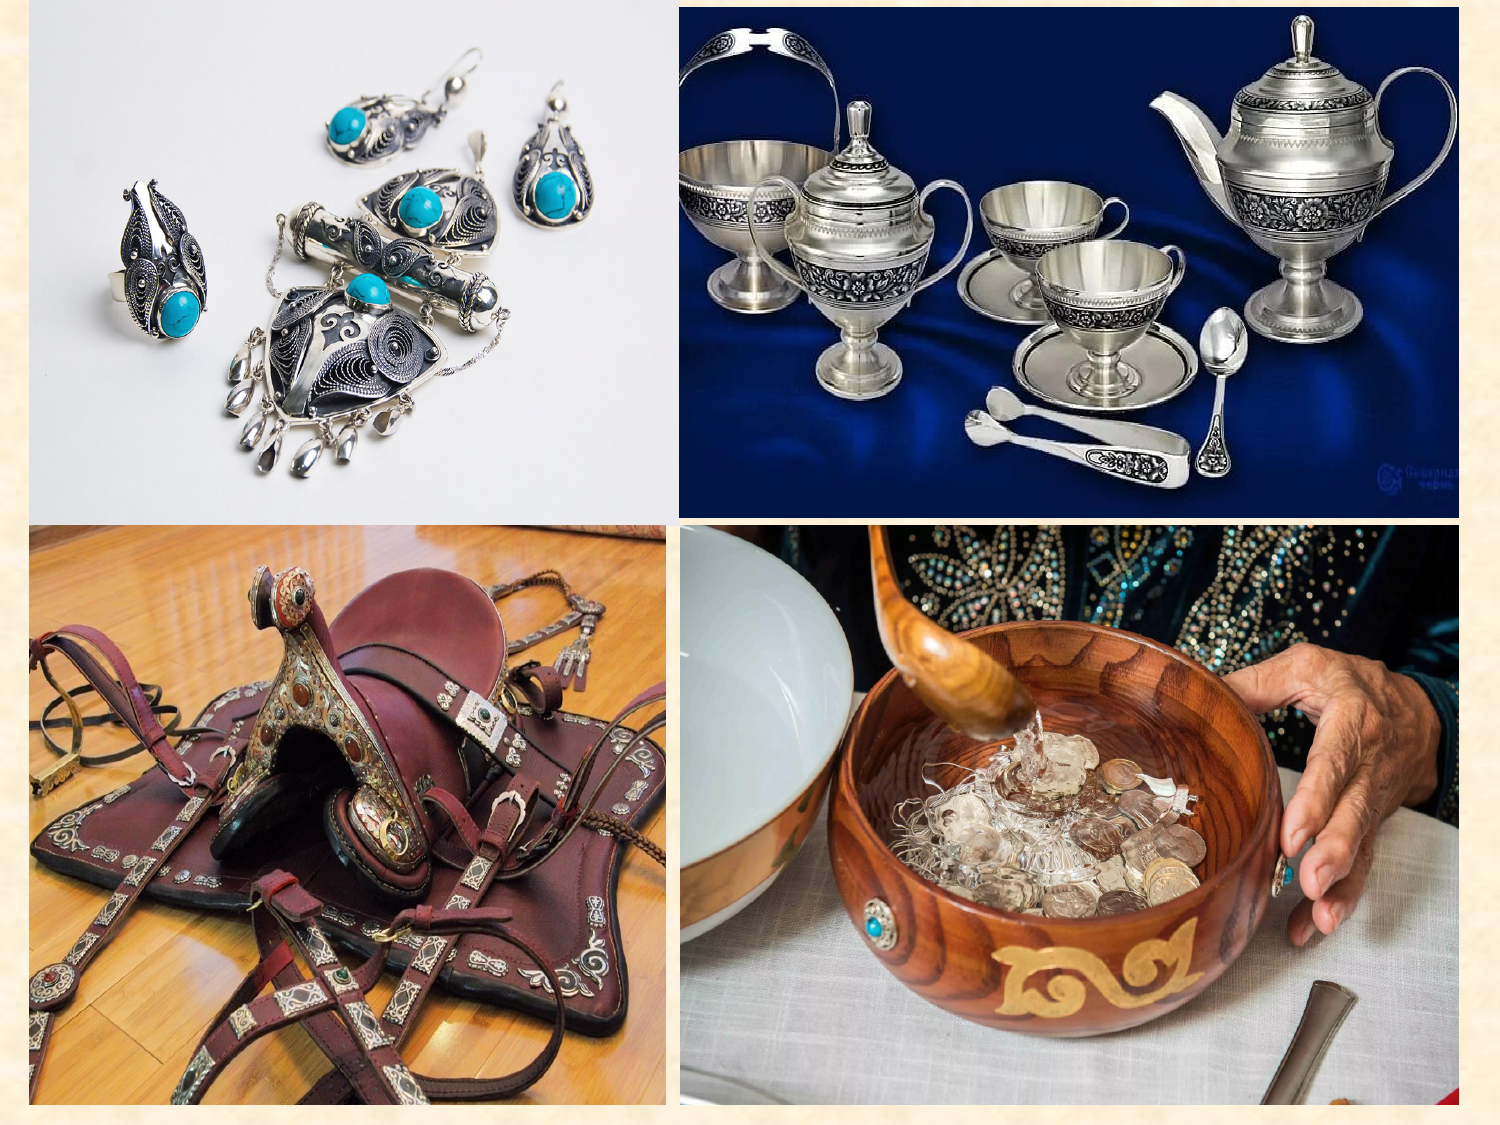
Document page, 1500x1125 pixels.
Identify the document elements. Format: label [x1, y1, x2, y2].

text_box [29, 0, 1459, 1106]
picture [0, 0, 1500, 1125]
